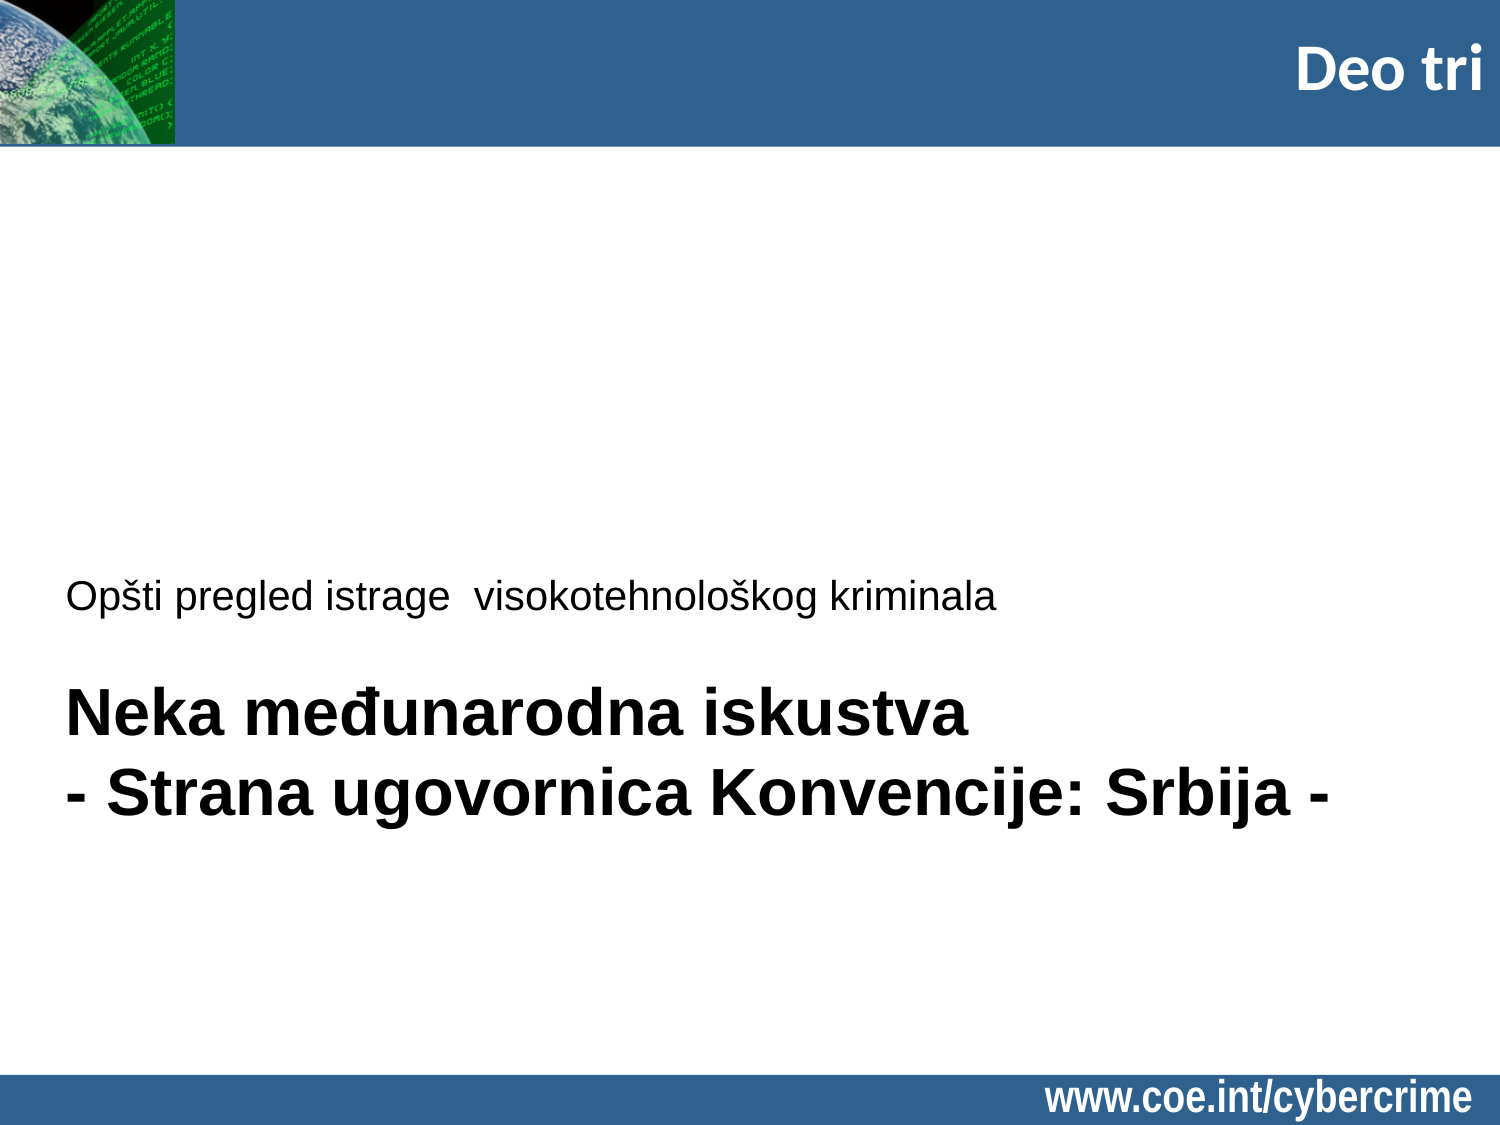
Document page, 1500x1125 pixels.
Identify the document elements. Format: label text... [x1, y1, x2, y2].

text_box [0, 1073, 1030, 1125]
text_box Deo tri [177, 0, 1500, 149]
text_box Opšti pregled istrage visokotehnološkog kriminala Neka međunarodna iskustva - Strana ugovornica Konvencije: Srbija - [50, 441, 1450, 837]
picture [0, 0, 175, 144]
text_box www.coe.int/cybercrime [1030, 1059, 1500, 1125]
